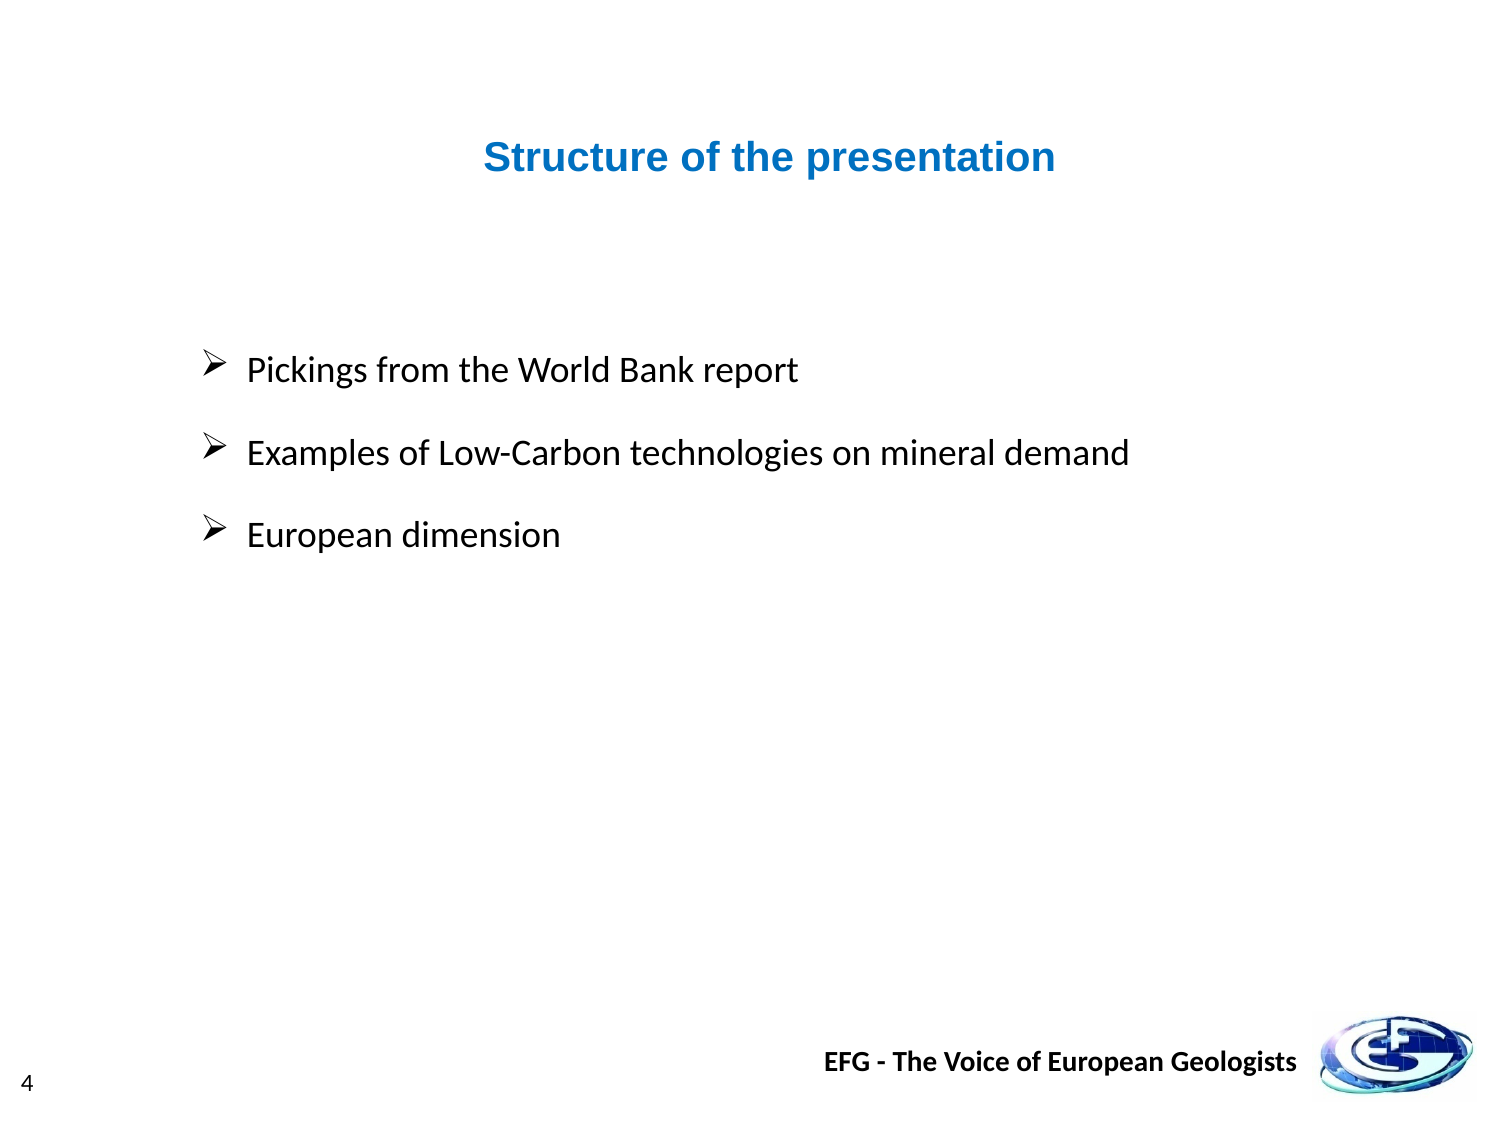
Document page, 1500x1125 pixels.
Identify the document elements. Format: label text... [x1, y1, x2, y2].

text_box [726, 1011, 1477, 1103]
text_box Pickings from the World Bank report Examples of Low-Carbon technologies on mineral demand European dimension [185, 338, 1155, 563]
slide_number 4 [5, 1051, 356, 1112]
text_box Structure of the presentation [468, 122, 1072, 188]
